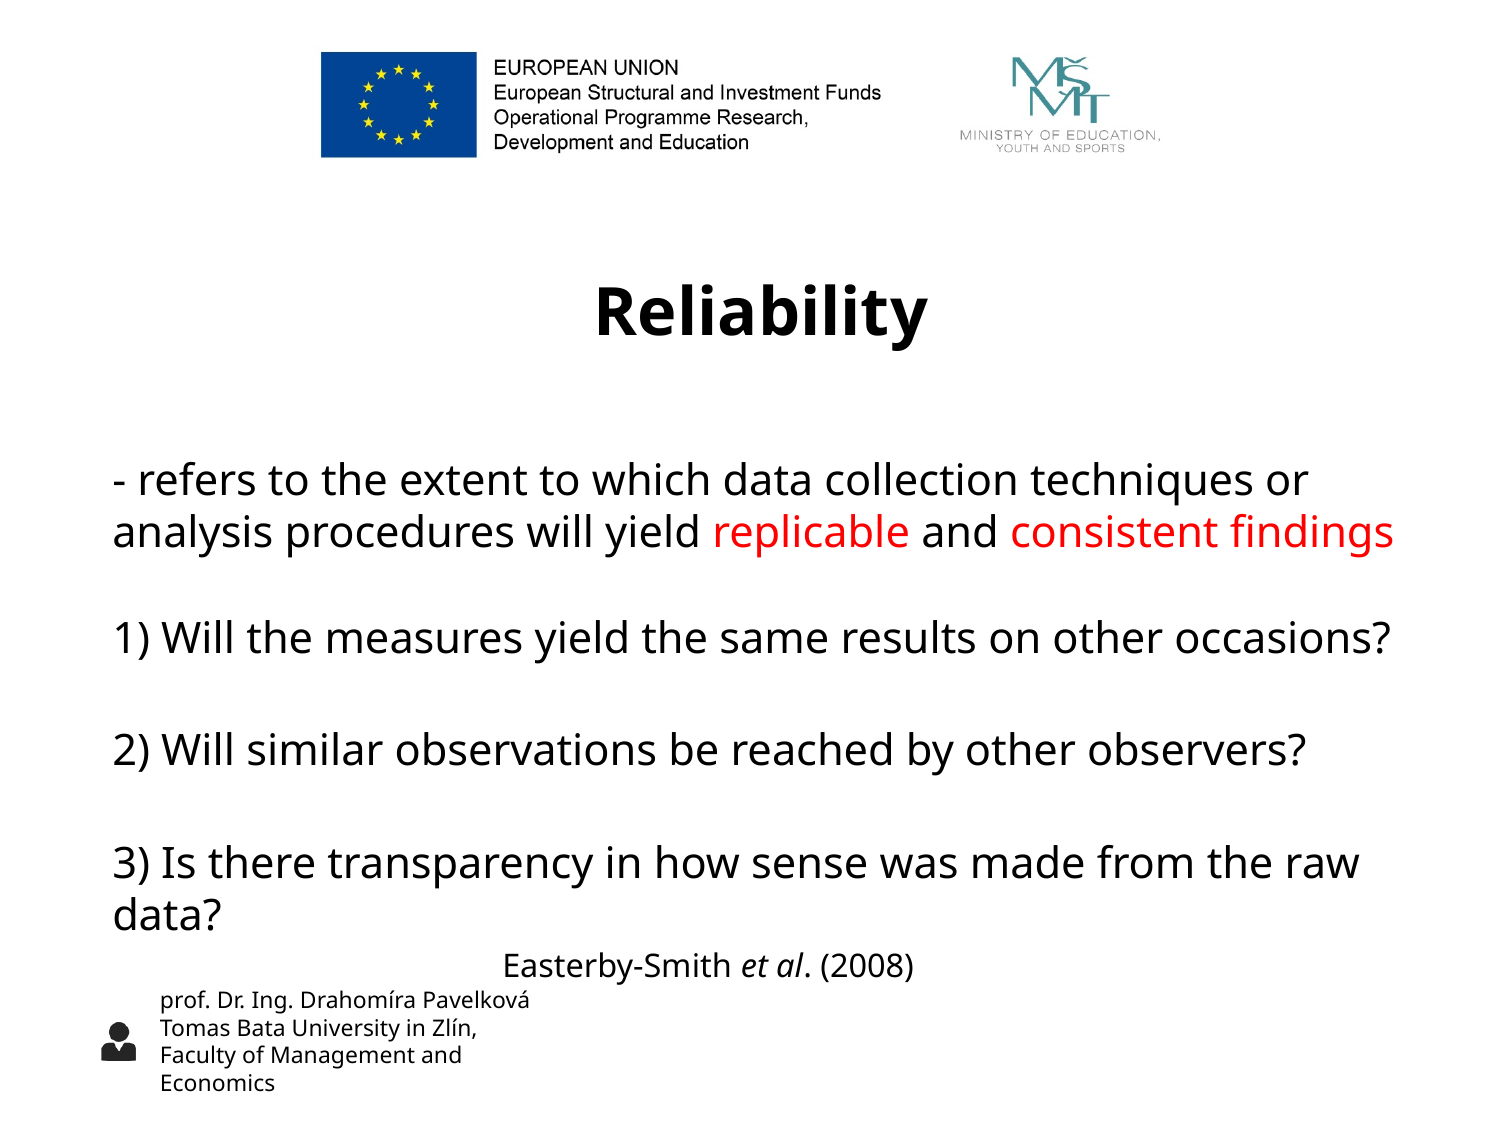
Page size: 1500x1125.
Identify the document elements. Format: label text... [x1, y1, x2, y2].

list - refers to the extent to which data collection techniques or analysis procedures will yield replicable and consistent findings 1) Will the measures yield the same results on other occasions? 2) Will similar observations be reached by other observers? 3) Is there transparency in how sense was made from the raw data? Easterby-Smith et al. (2008) [97, 444, 1448, 1000]
title Reliability [97, 232, 1425, 386]
picture [101, 1021, 136, 1062]
picture [268, 0, 1212, 210]
footer prof. Dr. Ing. Drahomíra Pavelková Tomas Bata University in Zlín, Faculty of Management and Economics [145, 999, 550, 1083]
